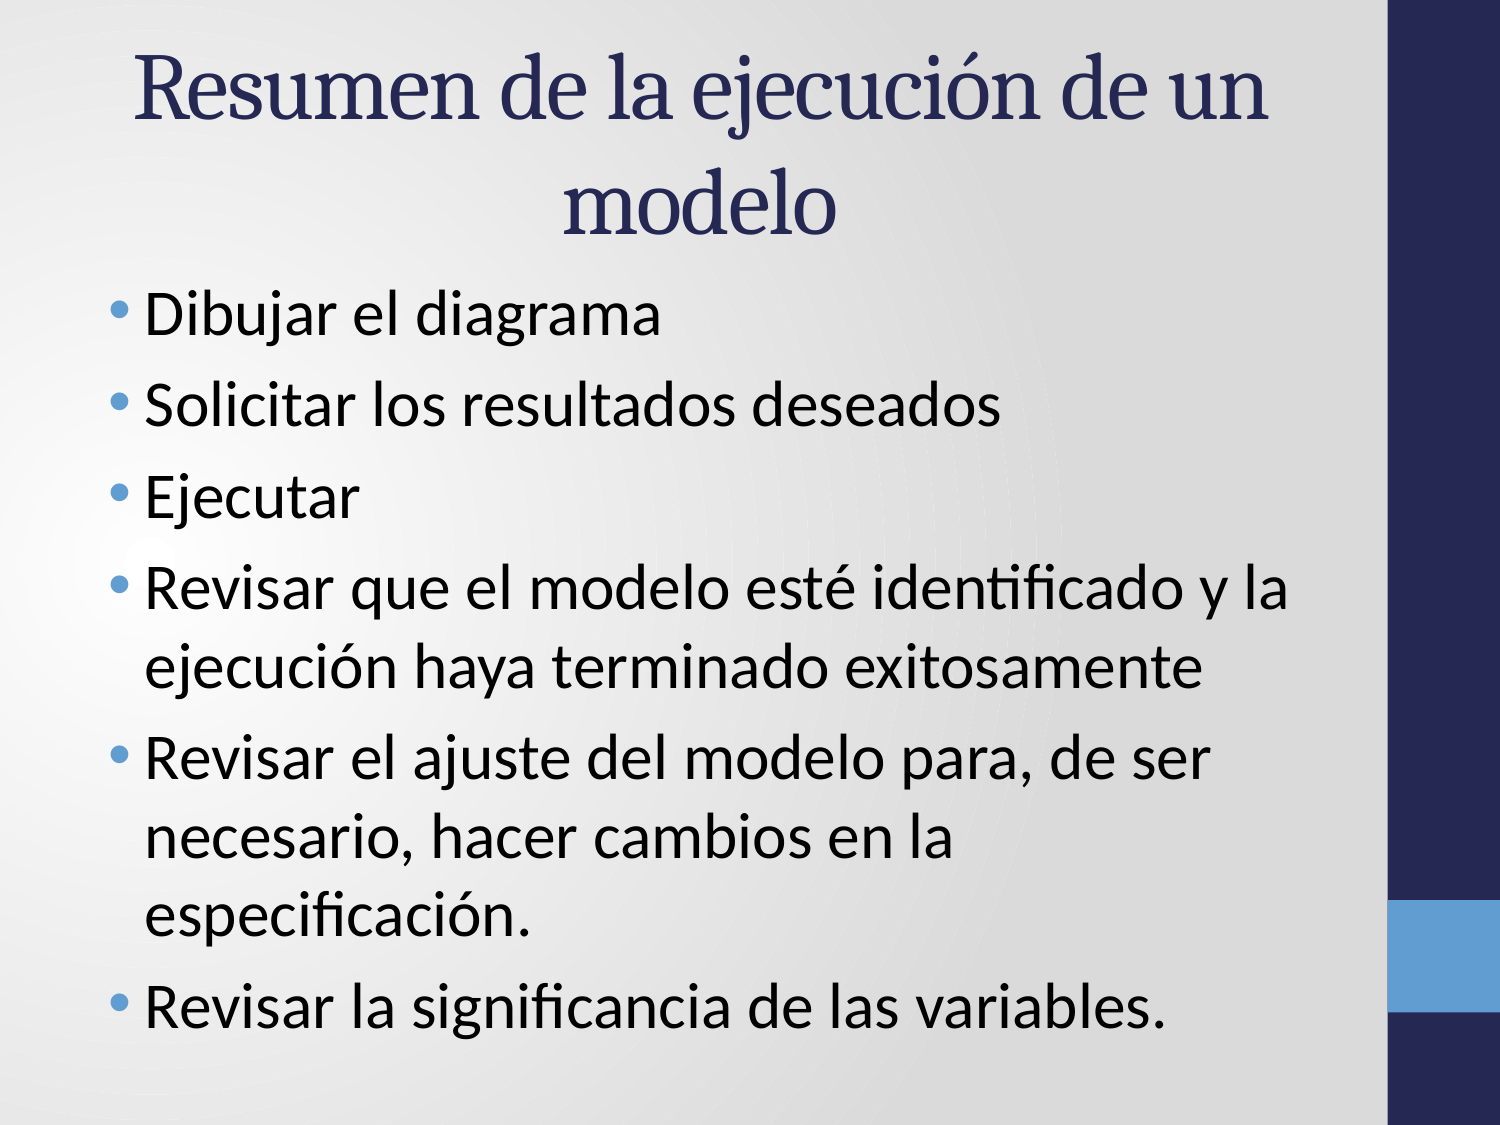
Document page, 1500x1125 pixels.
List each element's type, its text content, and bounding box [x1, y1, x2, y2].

list Dibujar el diagrama Solicitar los resultados deseados Ejecutar Revisar que el modelo esté identificado y la ejecución haya terminado exitosamente Revisar el ajuste del modelo para, de ser necesario, hacer cambios en la especificación. Revisar la significancia de las variables. [75, 262, 1325, 1050]
title Resumen de la ejecución de un modelo [75, 45, 1325, 233]
